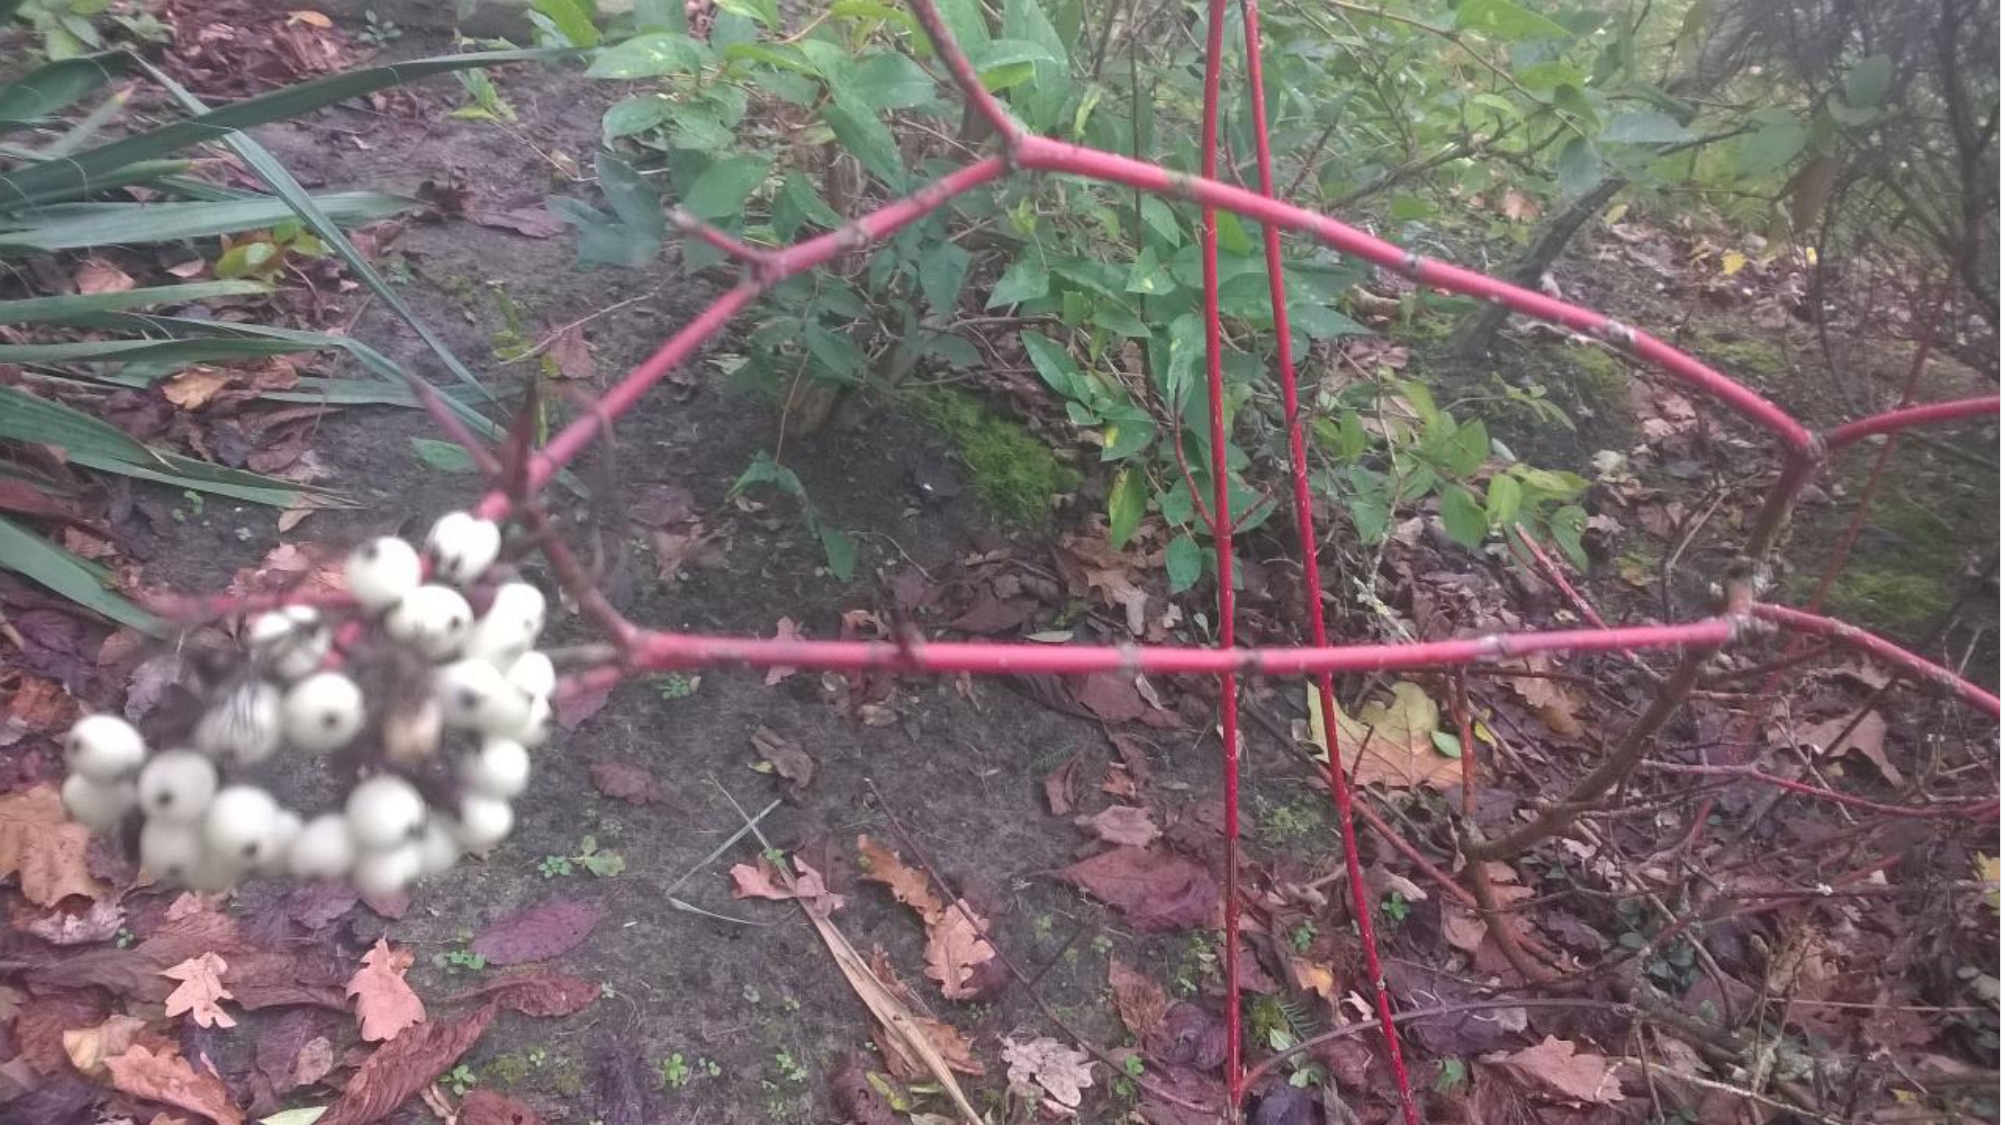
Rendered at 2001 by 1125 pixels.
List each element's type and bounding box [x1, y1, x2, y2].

list [0, 0, 2000, 1125]
